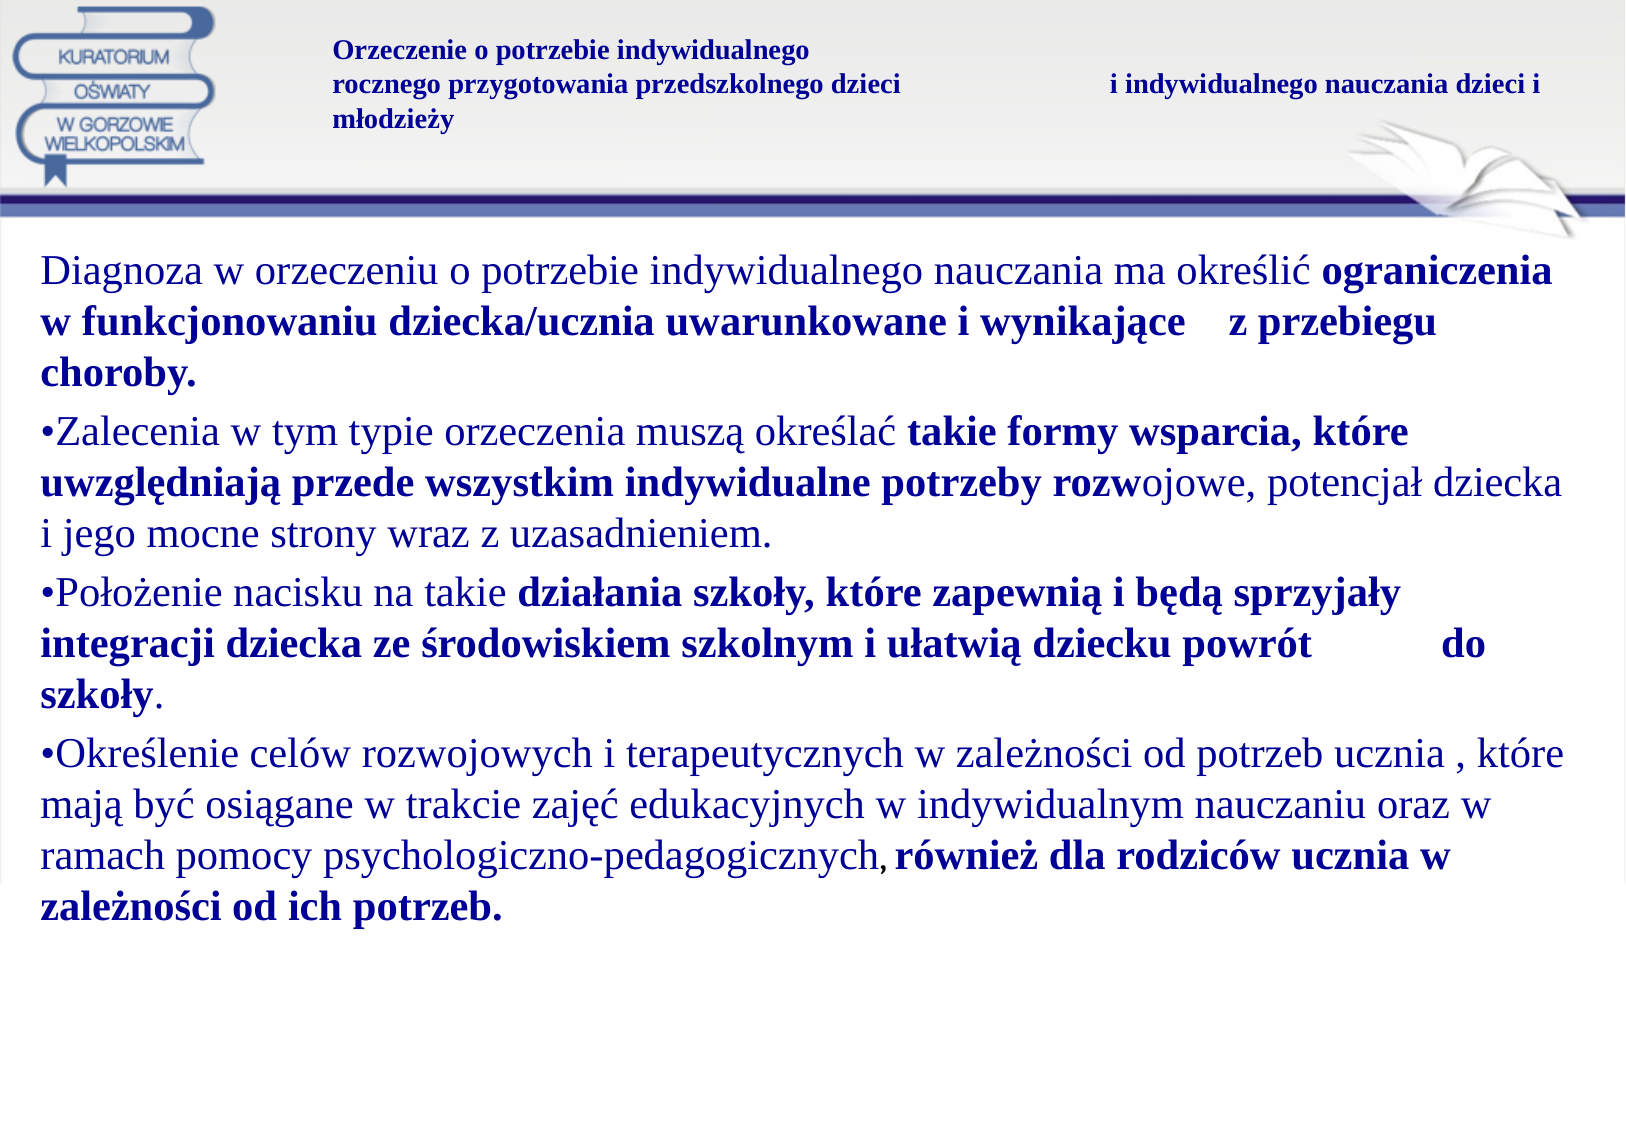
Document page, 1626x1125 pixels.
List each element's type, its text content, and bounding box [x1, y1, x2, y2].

picture [0, 0, 1626, 1125]
list Diagnoza w orzeczeniu o potrzebie indywidualnego nauczania ma określić ograniczenia w funkcjonowaniu dziecka/ucznia uwarunkowane i wynikające z przebiegu choroby. •Zalecenia w tym typie orzeczenia muszą określać takie formy wsparcia, które uwzględniają przede wszystkim indywidualne potrzeby rozwojowe, potencjał dziecka i jego mocne strony wraz z uzasadnieniem. •Położenie nacisku na takie działania szkoły, które zapewnią i będą sprzyjały integracji dziecka ze środowiskiem szkolnym i ułatwią dziecku powrót do szkoły. •Określenie celów rozwojowych i terapeutycznych w zależności od potrzeb ucznia , które mają być osiągane w trakcie zajęć edukacyjnych w indywidualnym nauczaniu oraz w ramach pomocy psychologiczno-pedagogicznych, również dla rodziców ucznia w zależności od ich potrzeb. [25, 234, 1600, 938]
title Orzeczenie o potrzebie indywidualnego rocznego przygotowania przedszkolnego dzieci i indywidualnego nauczania dzieci i młodzieży [317, 23, 1600, 176]
